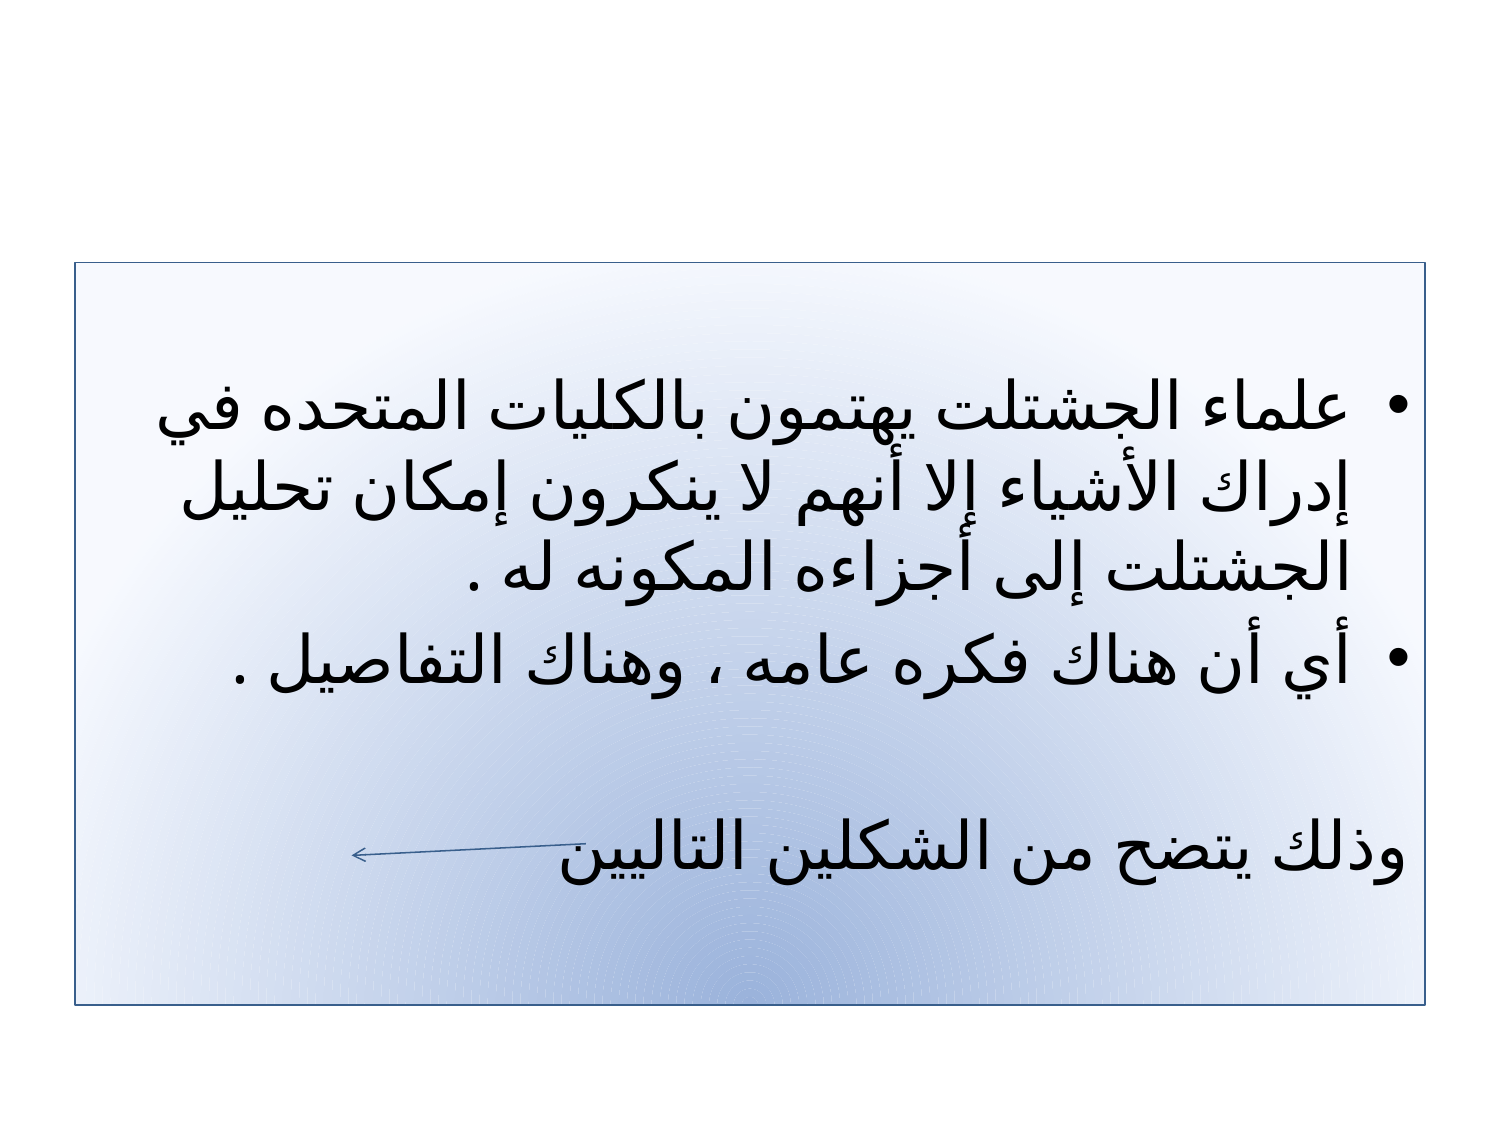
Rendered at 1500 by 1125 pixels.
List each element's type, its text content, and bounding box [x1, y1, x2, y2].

list علماء الجشتلت يهتمون بالكليات المتحده في إدراك الأشياء إلا أنهم لا ينكرون إمكان تحليل الجشتلت إلى أجزاءه المكونه له . أي أن هناك فكره عامه ، وهناك التفاصيل . وذلك يتضح من الشكلين التاليين [74, 262, 1426, 1006]
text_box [351, 843, 587, 856]
